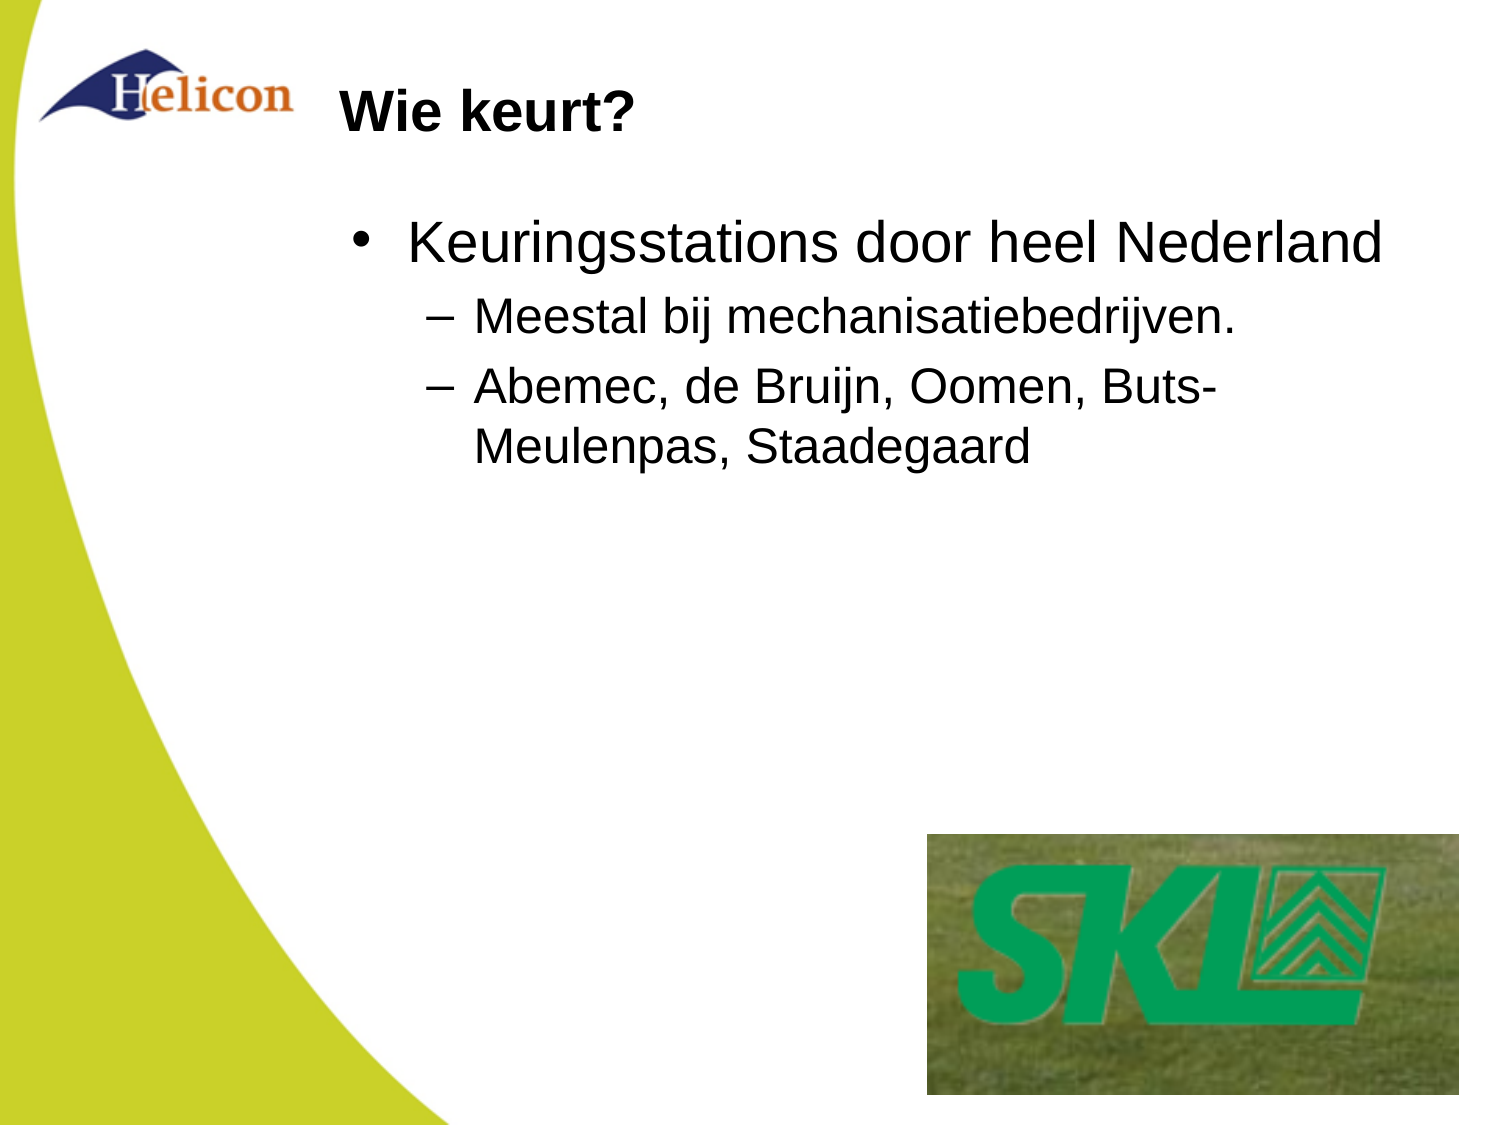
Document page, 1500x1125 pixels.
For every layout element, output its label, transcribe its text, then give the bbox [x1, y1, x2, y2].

list Keuringsstations door heel Nederland Meestal bij mechanisatiebedrijven. Abemec, de Bruijn, Oomen, Buts-Meulenpas, Staadegaard [336, 196, 1425, 1005]
title Wie keurt? [324, 54, 1415, 161]
picture [0, 0, 1500, 1125]
